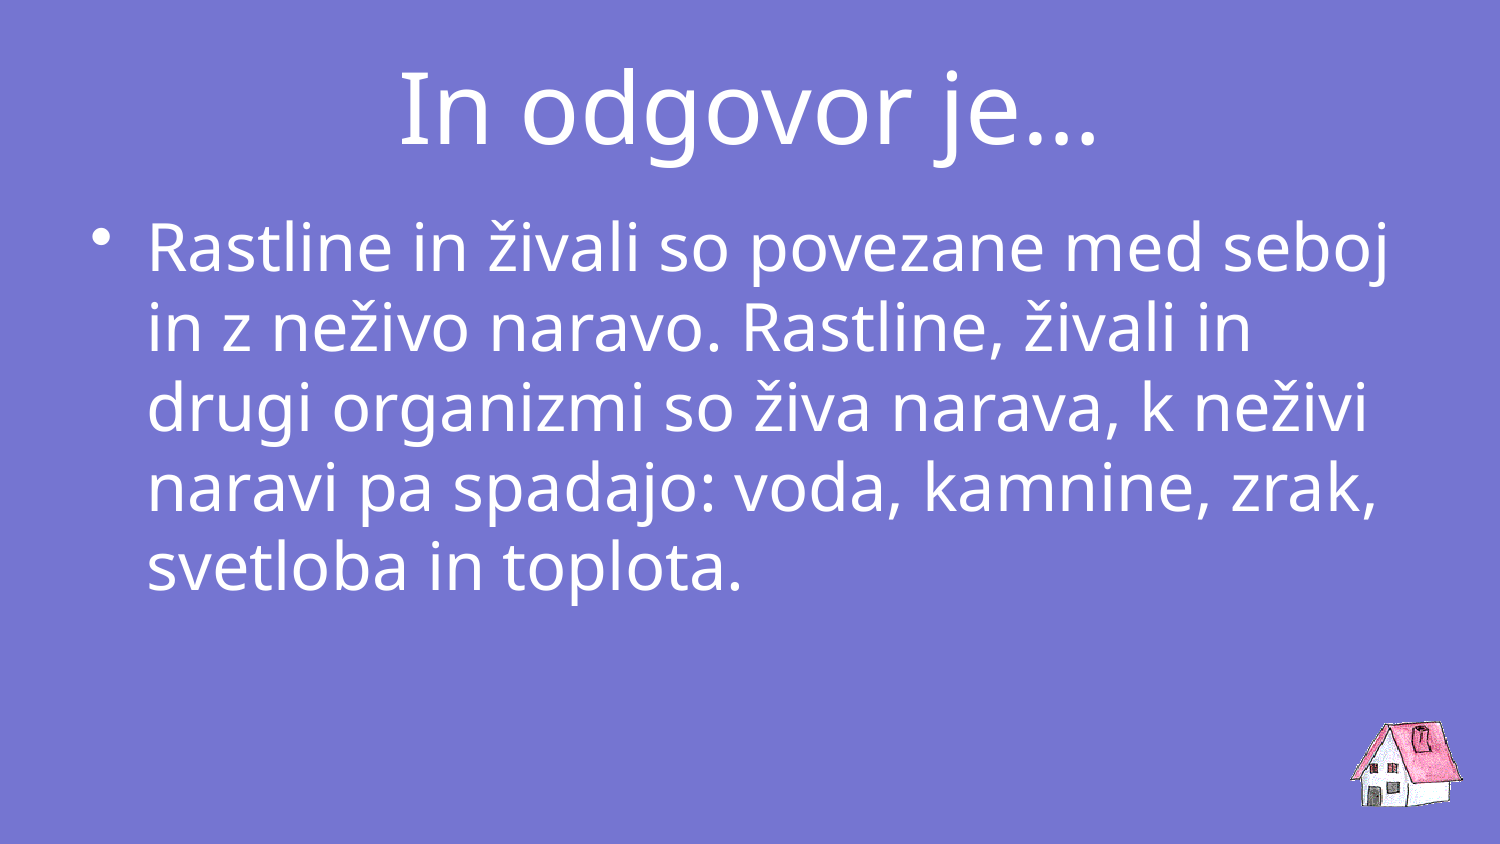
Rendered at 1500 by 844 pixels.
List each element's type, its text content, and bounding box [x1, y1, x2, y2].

list Rastline in živali so povezane med seboj in z neživo naravo. Rastline, živali in drugi organizmi so živa narava, k neživi naravi pa spadajo: voda, kamnine, zrak, svetloba in toplota. [74, 196, 1426, 754]
picture [1349, 721, 1463, 808]
title In odgovor je… [74, 33, 1426, 175]
